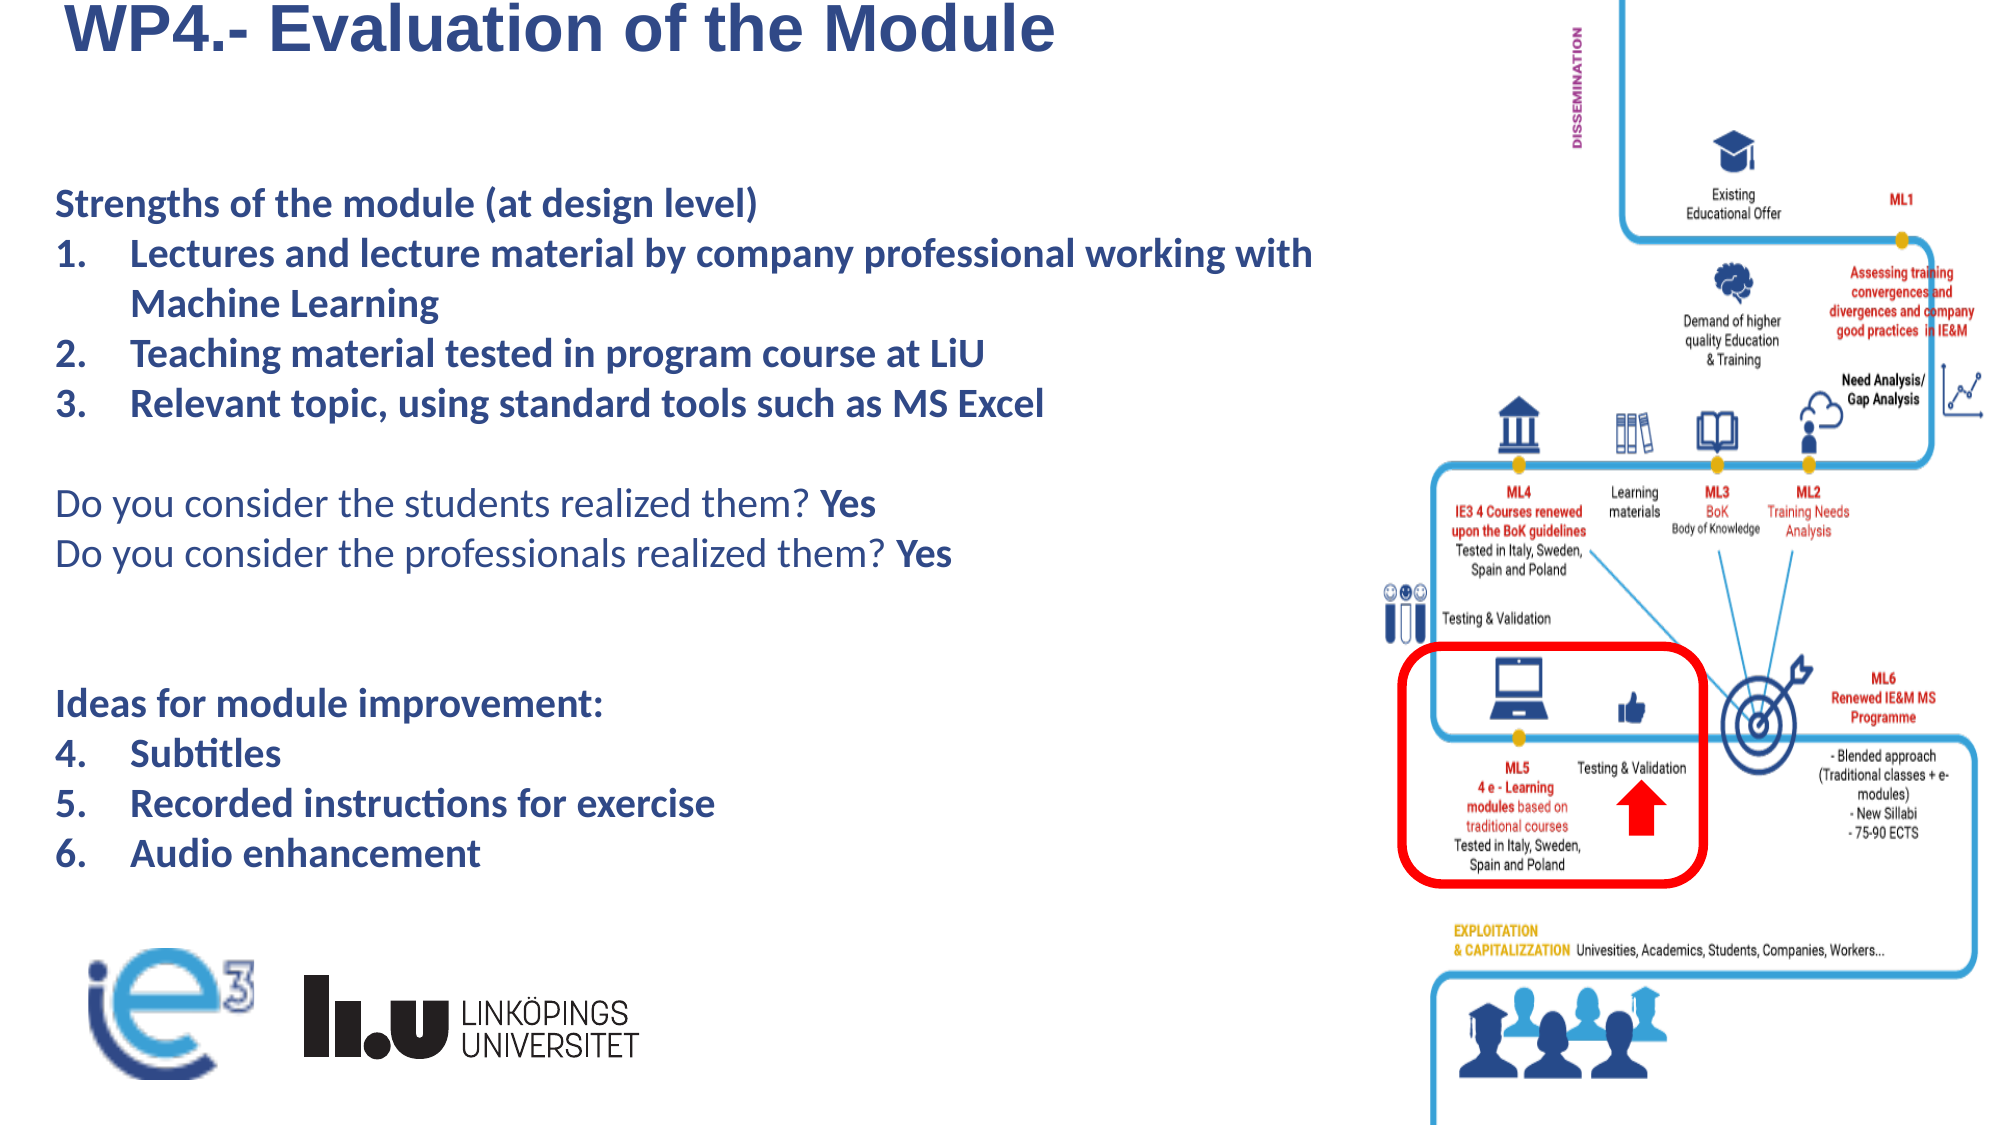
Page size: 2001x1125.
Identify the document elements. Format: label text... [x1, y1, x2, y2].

picture [1377, 0, 2000, 1125]
list WP4.- Evaluation of the Module [31, 0, 1377, 166]
picture [277, 948, 668, 1086]
text_box Strengths of the module (at design level) Lectures and lecture material by company professional working with Machine Learning Teaching material tested in program course at LiU Relevant topic, using standard tools such as MS Excel Do you consider the students realized them? Yes Do you consider the professionals realized them? Yes Ideas for module improvement: Subtitles Recorded instructions for exercise Audio enhancement [40, 168, 1377, 883]
picture [88, 948, 255, 1080]
